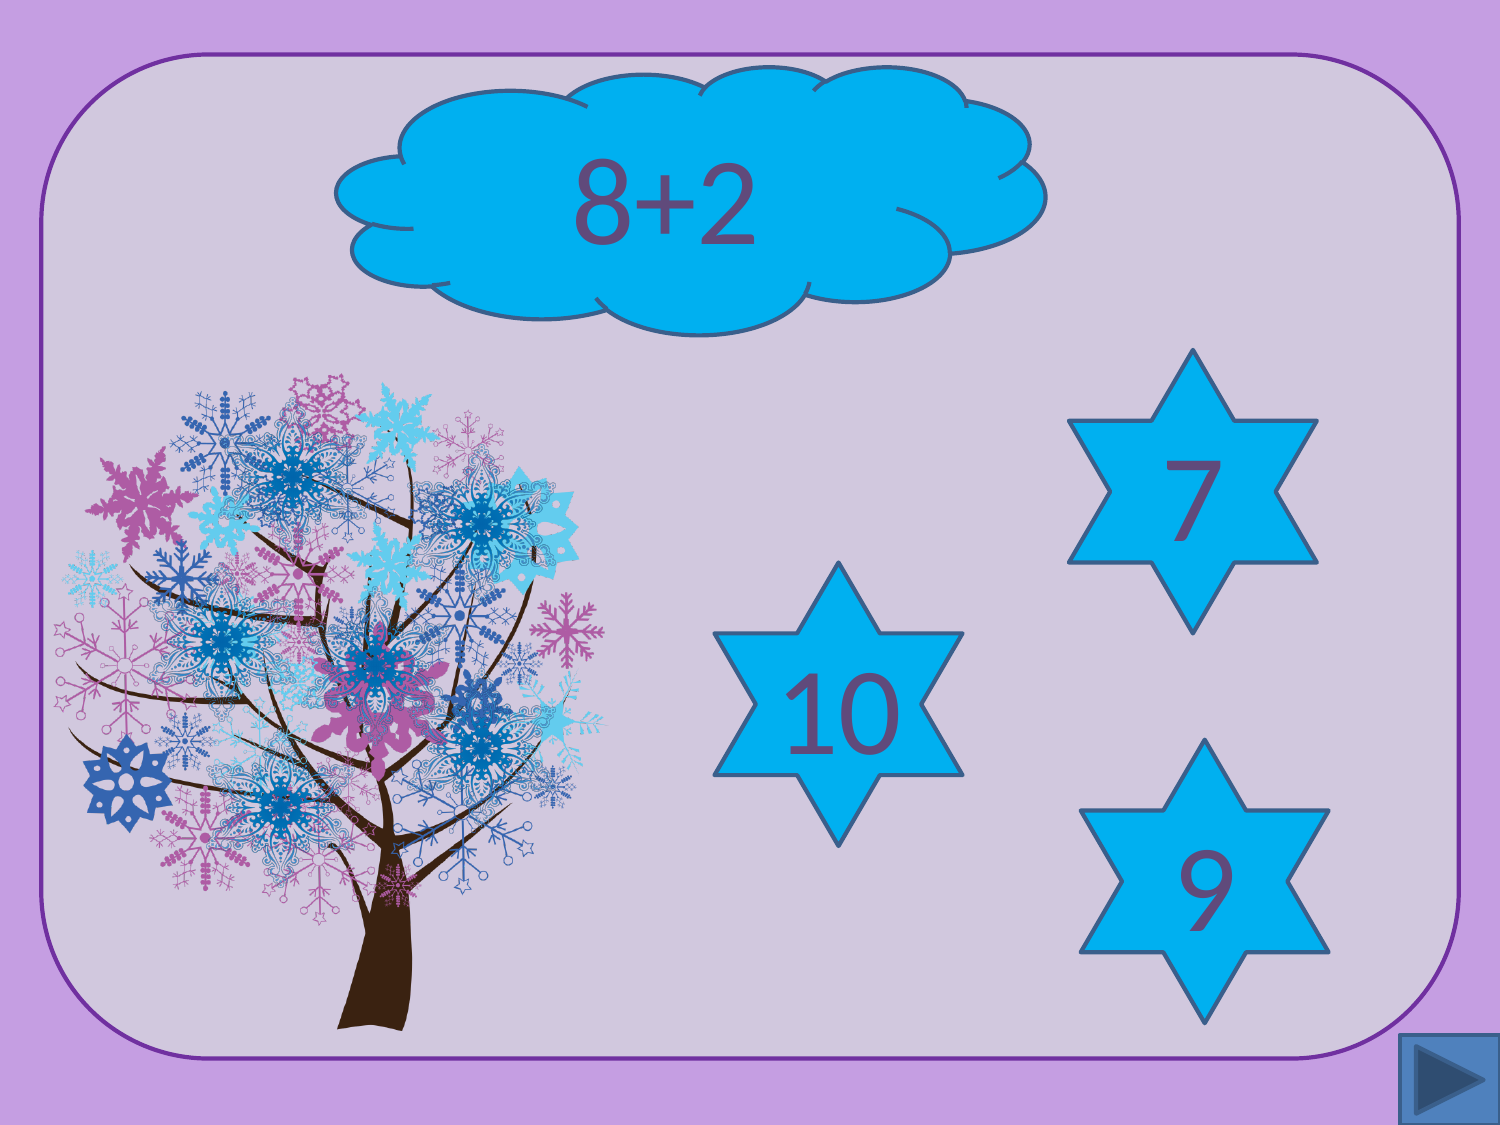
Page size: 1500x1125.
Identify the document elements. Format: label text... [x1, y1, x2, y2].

text_box 10 [712, 560, 965, 849]
text_box 8+2 [333, 65, 1048, 338]
text_box [39, 52, 1461, 1061]
text_box 9 [1078, 737, 1331, 1026]
picture [52, 373, 609, 1031]
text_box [147, 396, 556, 888]
text_box 7 [1067, 347, 1319, 636]
text_box [1398, 1033, 1500, 1125]
